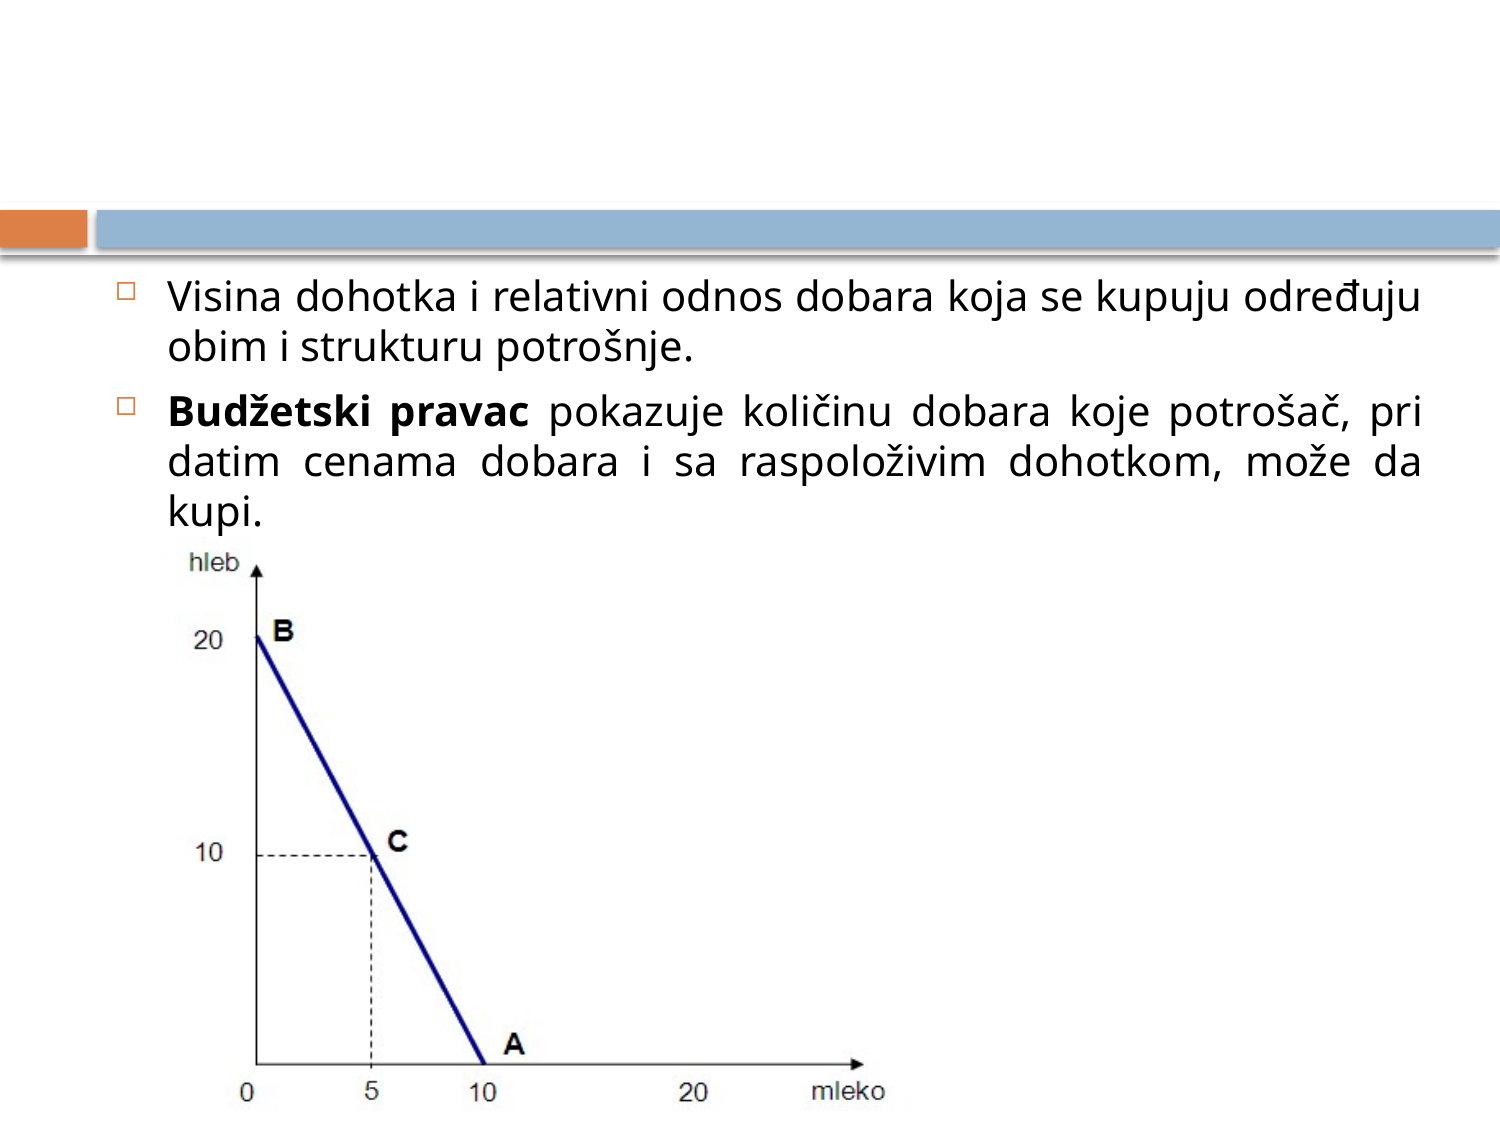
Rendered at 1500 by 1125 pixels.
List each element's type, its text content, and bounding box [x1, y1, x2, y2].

list Visina dohotka i relativni odnos dobara koja se kupuju određuju obim i strukturu potrošnje. Budžetski pravac pokazuje količinu dobara koje potrošač, pri datim cenama dobara i sa raspoloživim dohotkom, može da kupi. [100, 262, 1438, 1125]
picture [174, 537, 901, 1125]
